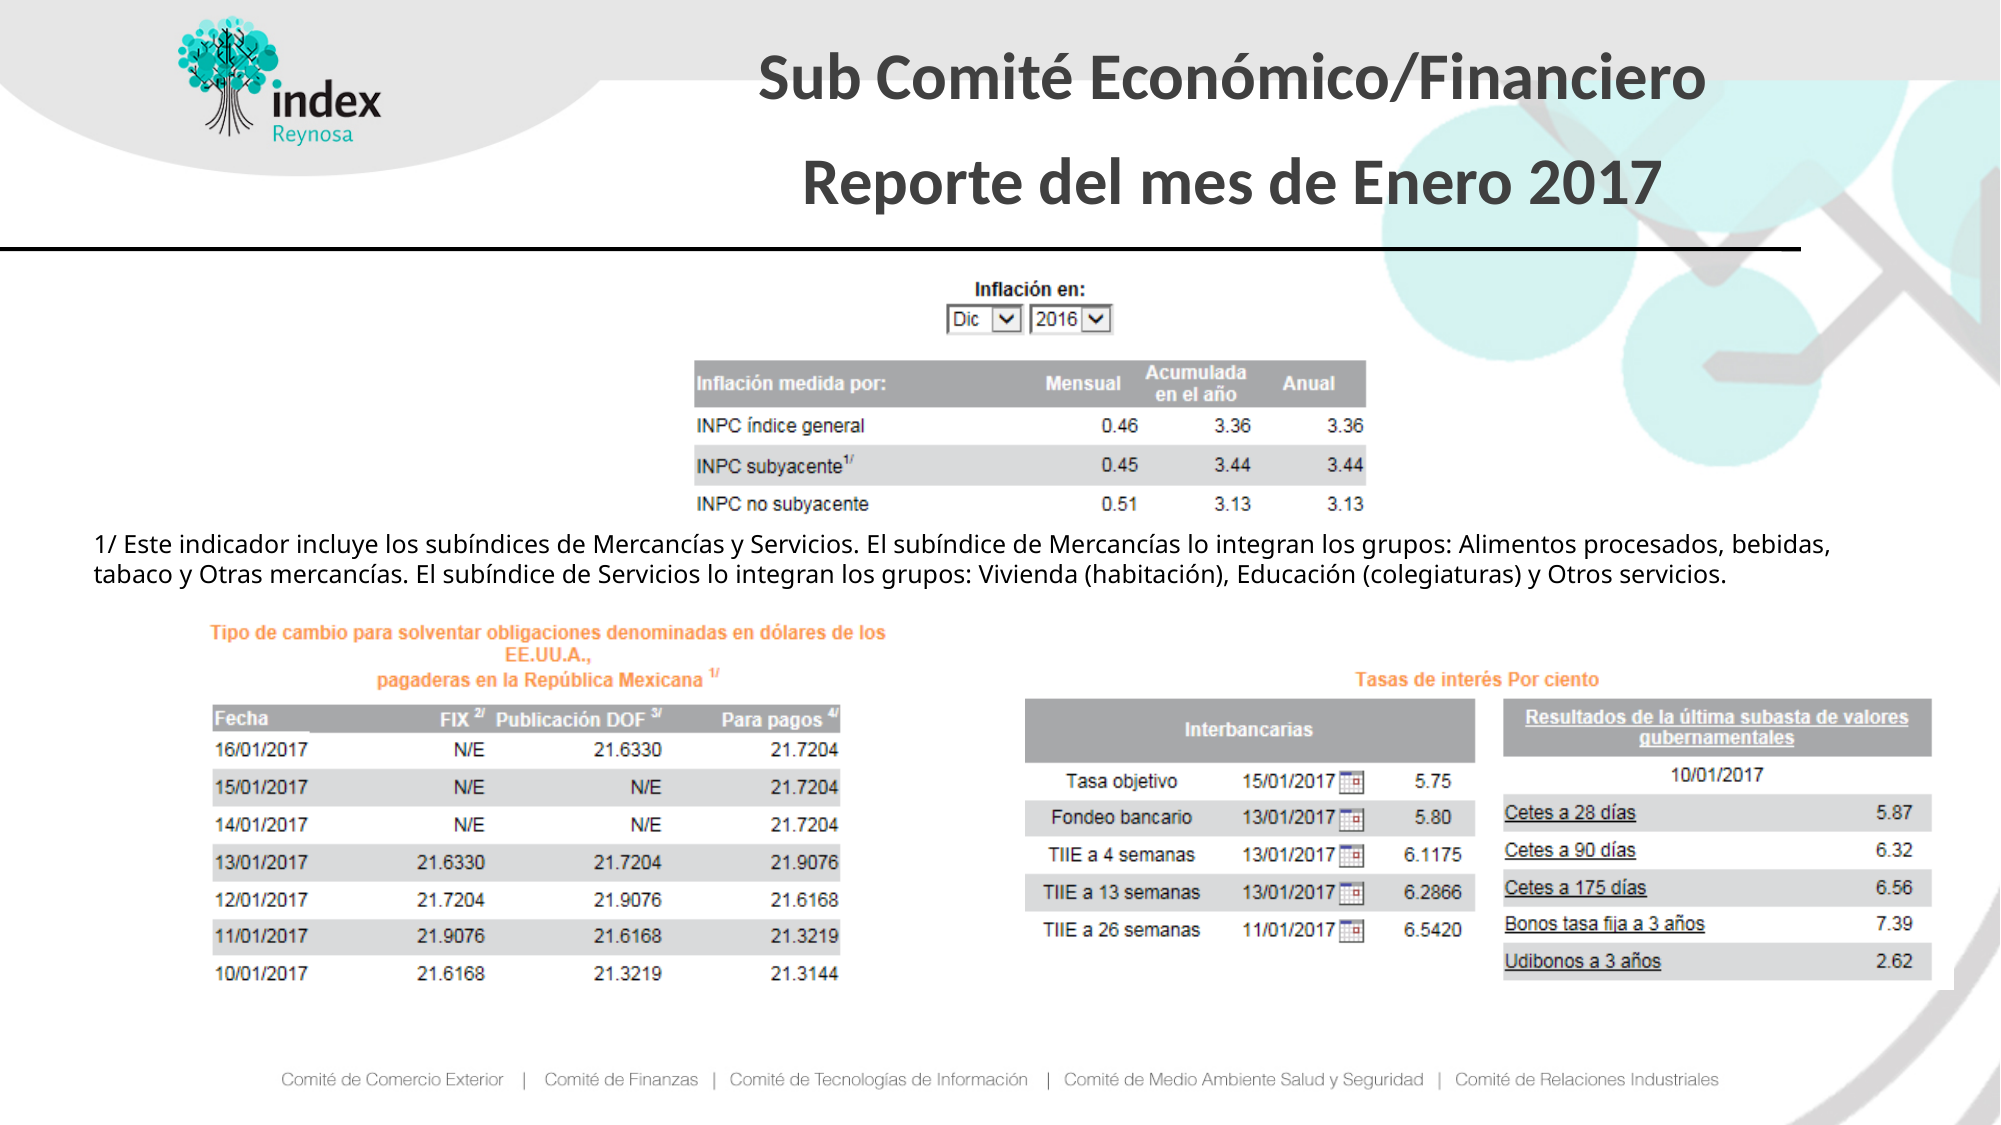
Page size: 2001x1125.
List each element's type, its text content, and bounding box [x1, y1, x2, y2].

text_box 1/ Este indicador incluye los subíndices de Mercancías y Servicios. El subíndice de Mercancías lo integran los grupos: Alimentos procesados, bebidas, tabaco y Otras mercancías. El subíndice de Servicios lo integran los grupos: Vivienda (habitación), Educación (colegiaturas) y Otros servicios. [78, 521, 1922, 596]
picture [0, 0, 2000, 1125]
title Sub Comité Económico/Financiero Reporte del mes de Enero 2017 [545, 29, 1922, 233]
